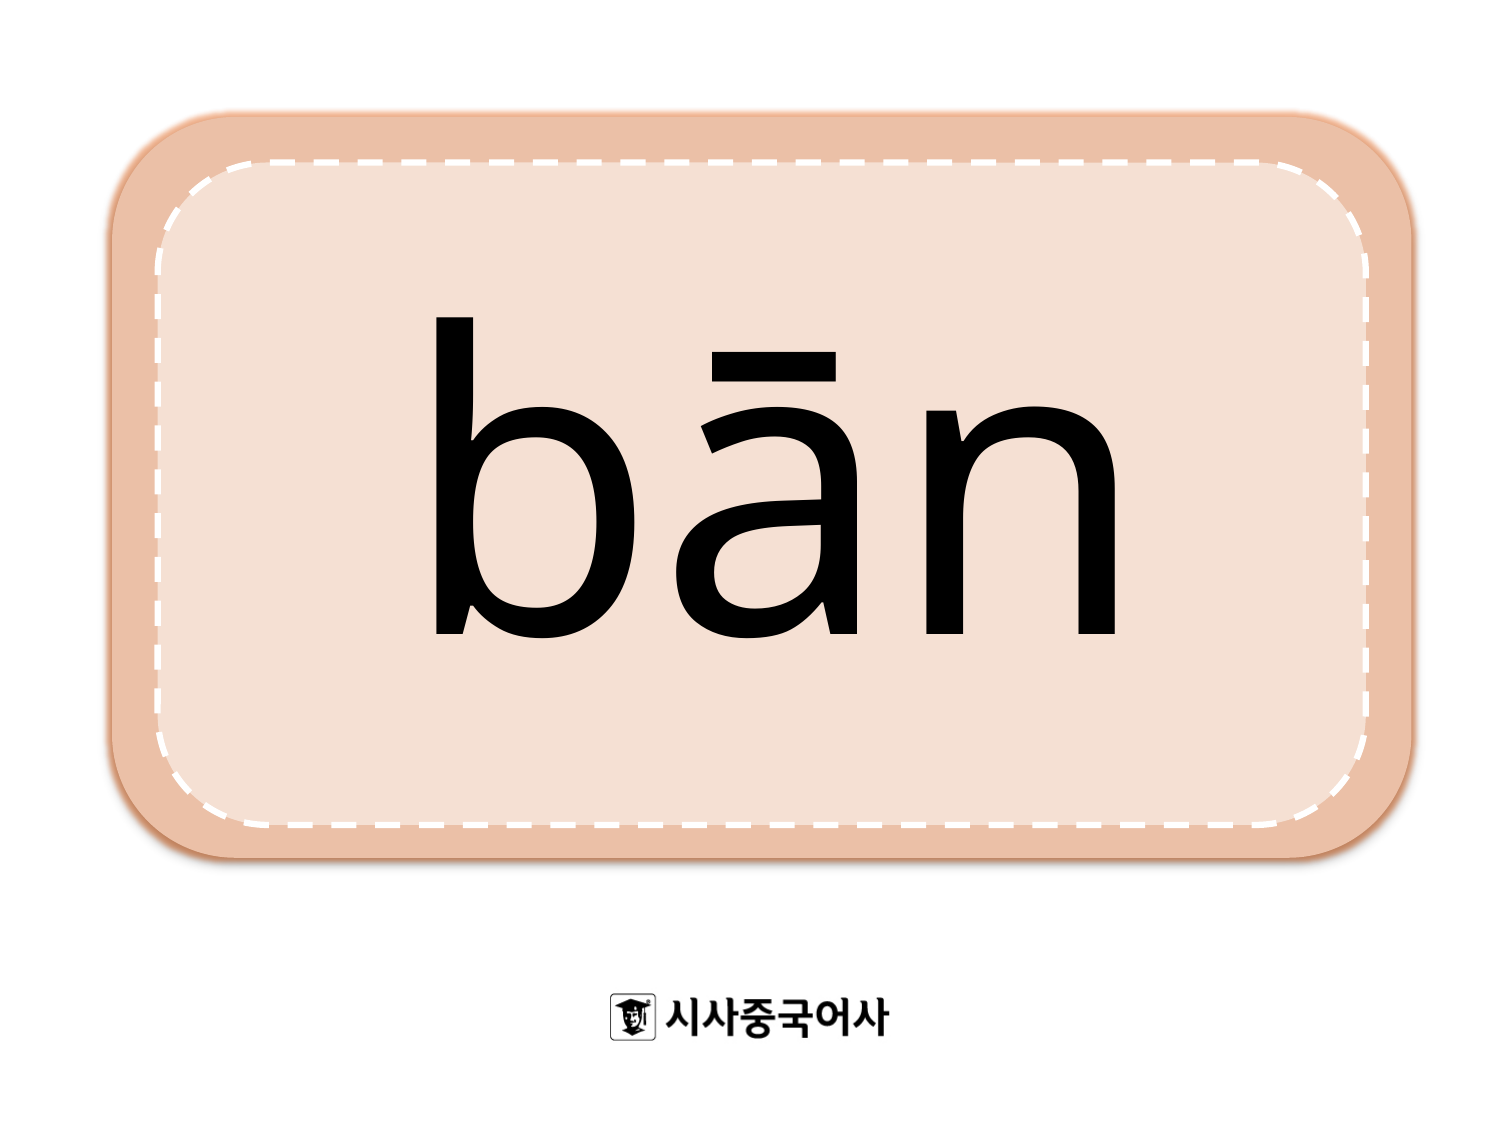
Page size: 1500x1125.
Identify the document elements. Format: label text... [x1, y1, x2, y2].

text_box bān [171, 136, 1380, 799]
picture [602, 987, 898, 1047]
